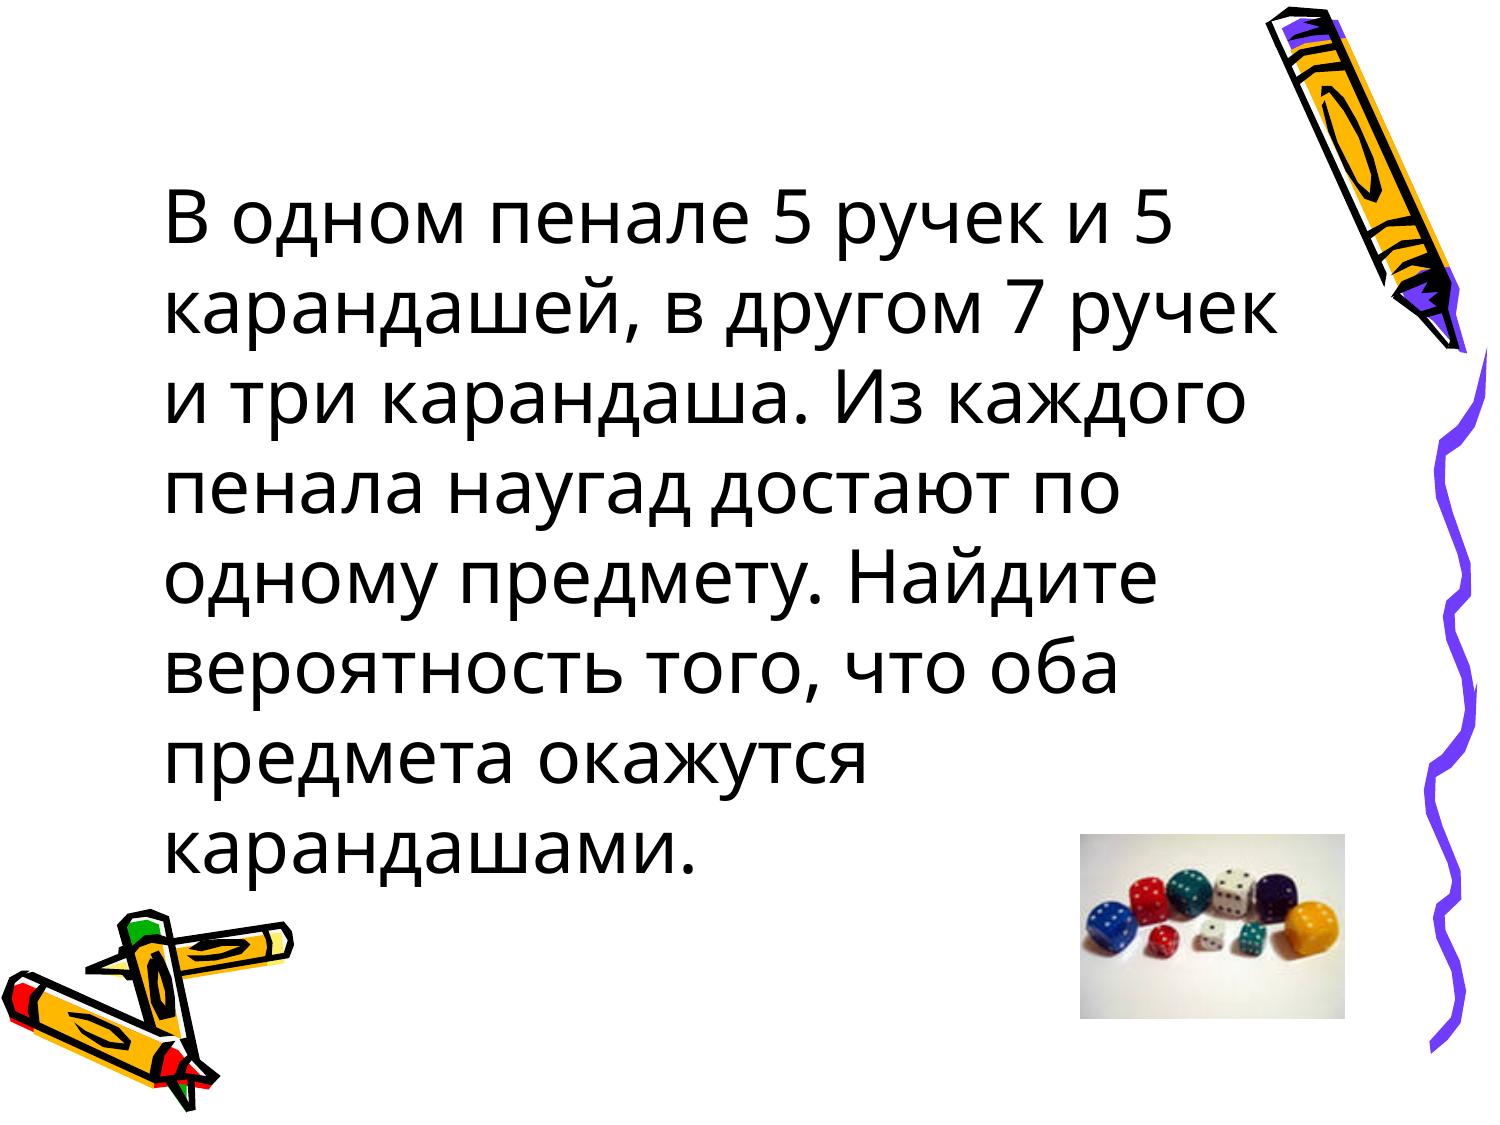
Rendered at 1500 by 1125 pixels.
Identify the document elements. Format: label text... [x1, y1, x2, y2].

text_box В одном пенале 5 ручек и 5 карандашей, в другом 7 ручек и три карандаша. Из каждого пенала наугад достают по одному предмету. Найдите вероятность того, что оба предмета окажутся карандашами. [147, 160, 1306, 896]
picture [1080, 833, 1346, 1019]
